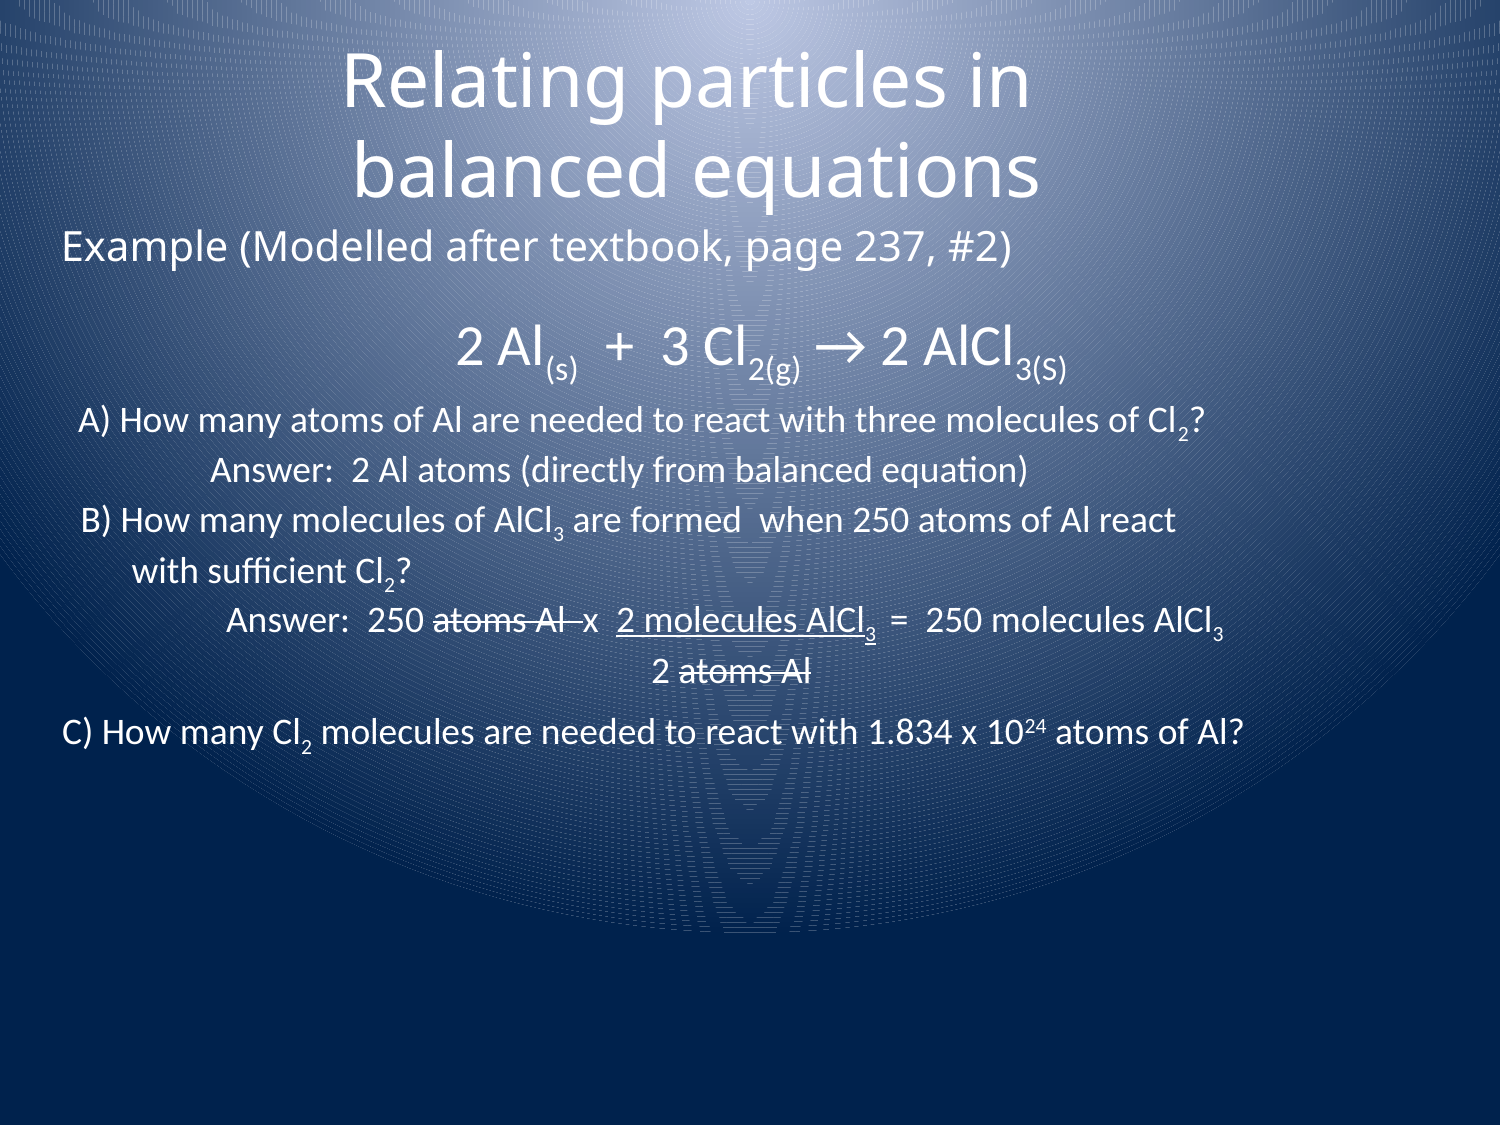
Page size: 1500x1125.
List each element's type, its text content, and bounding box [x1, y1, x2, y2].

text_box Answer: 250 atoms Al x 2 molecules AlCl3 = 250 molecules AlCl3 2 atoms Al [211, 587, 1239, 699]
text_box Relating particles in balanced equations [326, 24, 1068, 220]
text_box C) How many Cl2 molecules are needed to react with 1.834 x 1024 atoms of Al? [47, 699, 1278, 766]
text_box B) How many molecules of AlCl3 are formed when 250 atoms of Al react with sufficient Cl2? [65, 487, 1193, 605]
text_box Example (Modelled after textbook, page 237, #2) [46, 212, 1027, 278]
text_box Answer: 2 Al atoms (directly from balanced equation) [195, 437, 1045, 487]
text_box 2 Al(s) + 3 Cl2(g) → 2 AlCl3(S) [440, 299, 1097, 387]
text_box A) How many atoms of Al are needed to react with three molecules of Cl2? [63, 387, 1222, 454]
